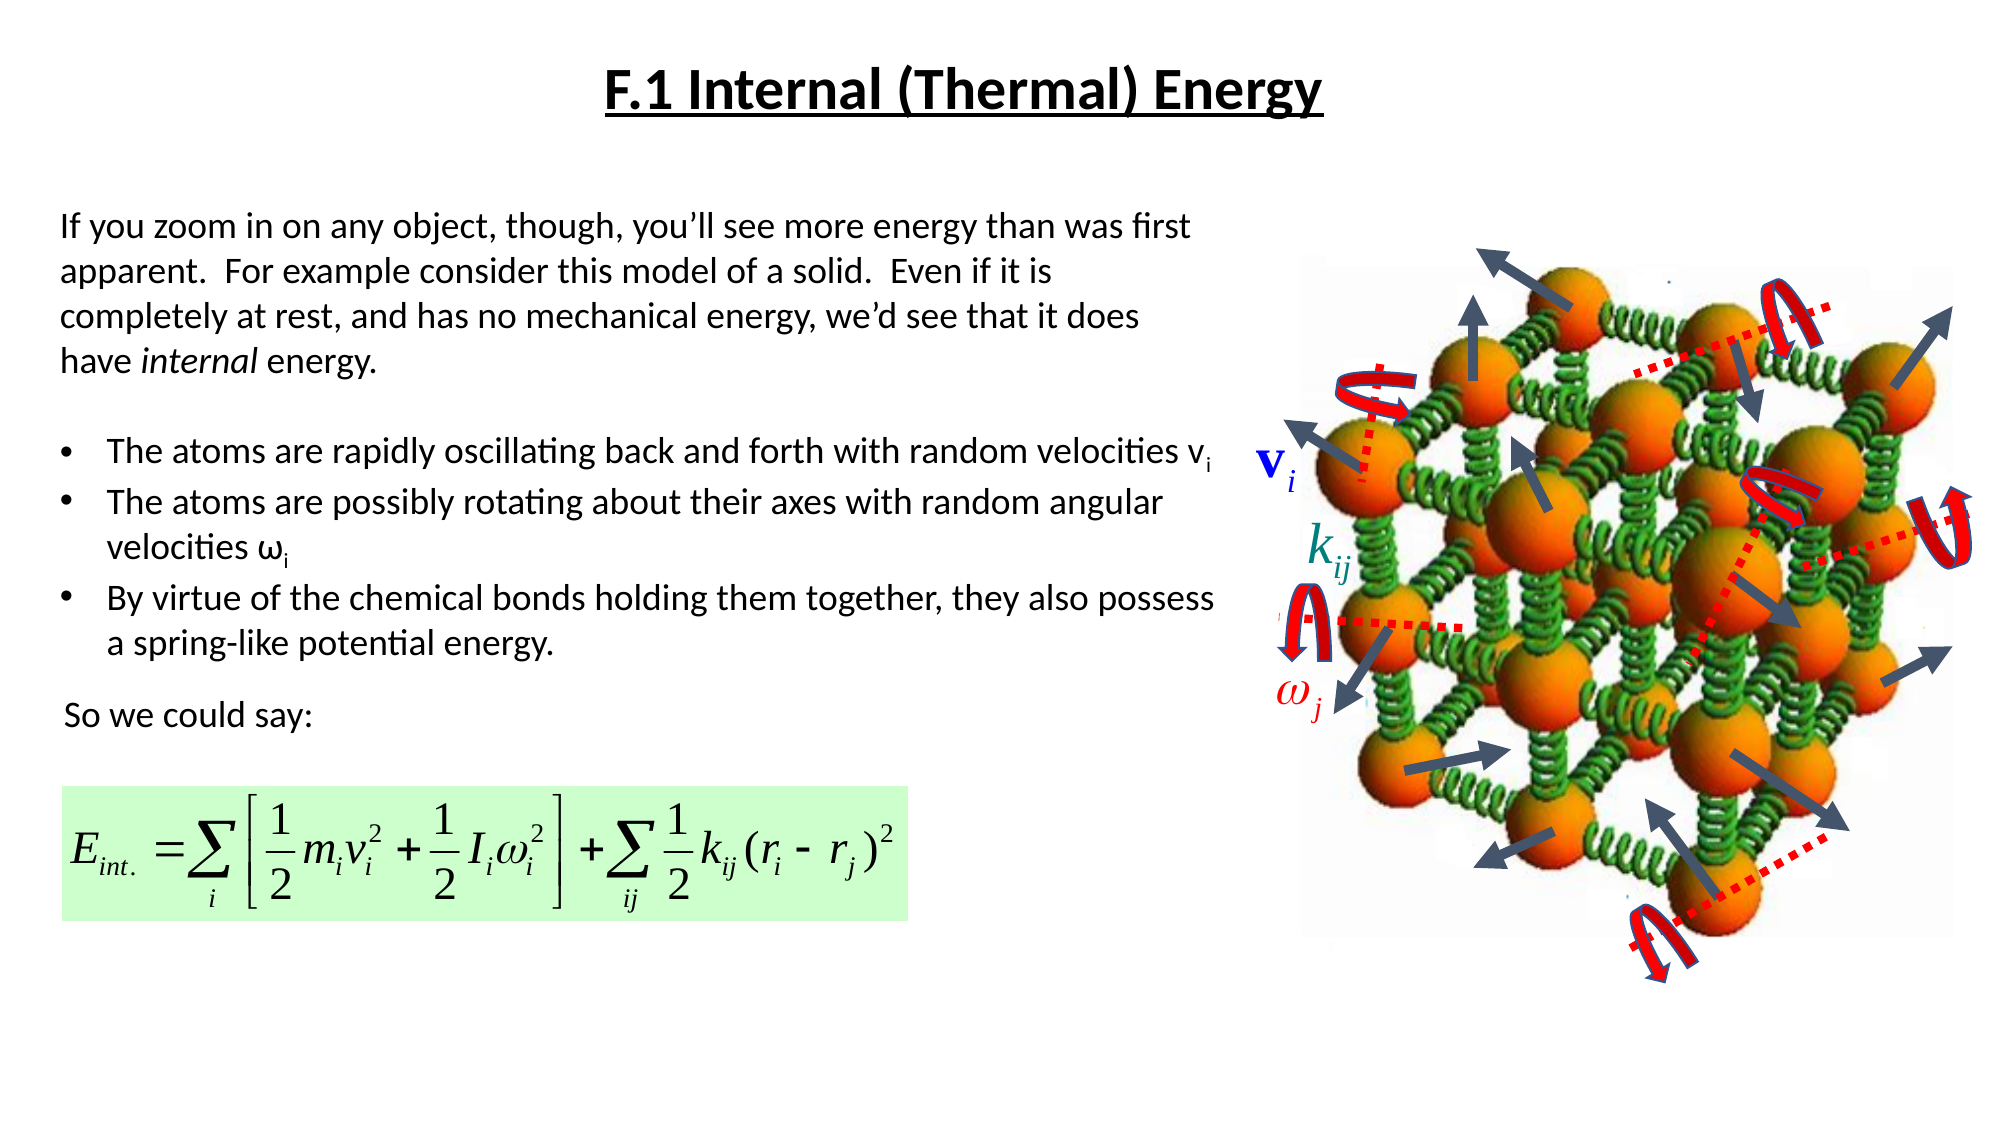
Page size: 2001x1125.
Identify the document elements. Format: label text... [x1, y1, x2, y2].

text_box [1626, 836, 1826, 951]
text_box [1473, 831, 1554, 868]
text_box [1511, 436, 1549, 512]
text_box So we could say: [49, 683, 329, 743]
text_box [1787, 574, 1802, 629]
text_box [1404, 749, 1512, 771]
text_box F.1 Internal (Thermal) Energy [589, 50, 1411, 131]
text_box [1953, 487, 1973, 513]
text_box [1881, 646, 1953, 684]
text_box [1333, 629, 1390, 715]
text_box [1299, 254, 1953, 951]
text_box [1269, 654, 1333, 734]
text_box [1803, 513, 1969, 568]
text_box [1361, 364, 1381, 483]
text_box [1644, 798, 1719, 836]
text_box If you zoom in on any object, though, you’ll see more energy than was first apparent. For example consider this model of a solid. Even if it is completely at rest, and has no mechanical energy, we’d see that it does have internal energy. The atoms are rapidly oscillating back and forth with random velocities vi The atoms are possibly rotating about their axes with random angular velocities ωi By virtue of the chemical bonds holding them together, they also possess a spring-like potential energy. [45, 193, 1232, 671]
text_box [1893, 306, 1953, 388]
text_box [1276, 629, 1299, 654]
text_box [1278, 617, 1463, 629]
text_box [1634, 305, 1830, 375]
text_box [1689, 469, 1787, 665]
text_box [1639, 951, 1671, 984]
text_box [1298, 505, 1366, 597]
text_box [1287, 585, 1299, 617]
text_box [61, 785, 908, 922]
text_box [1245, 419, 1308, 507]
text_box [1733, 375, 1759, 424]
text_box [1674, 951, 1700, 970]
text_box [1475, 248, 1571, 309]
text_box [1308, 419, 1361, 470]
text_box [1731, 752, 1850, 832]
